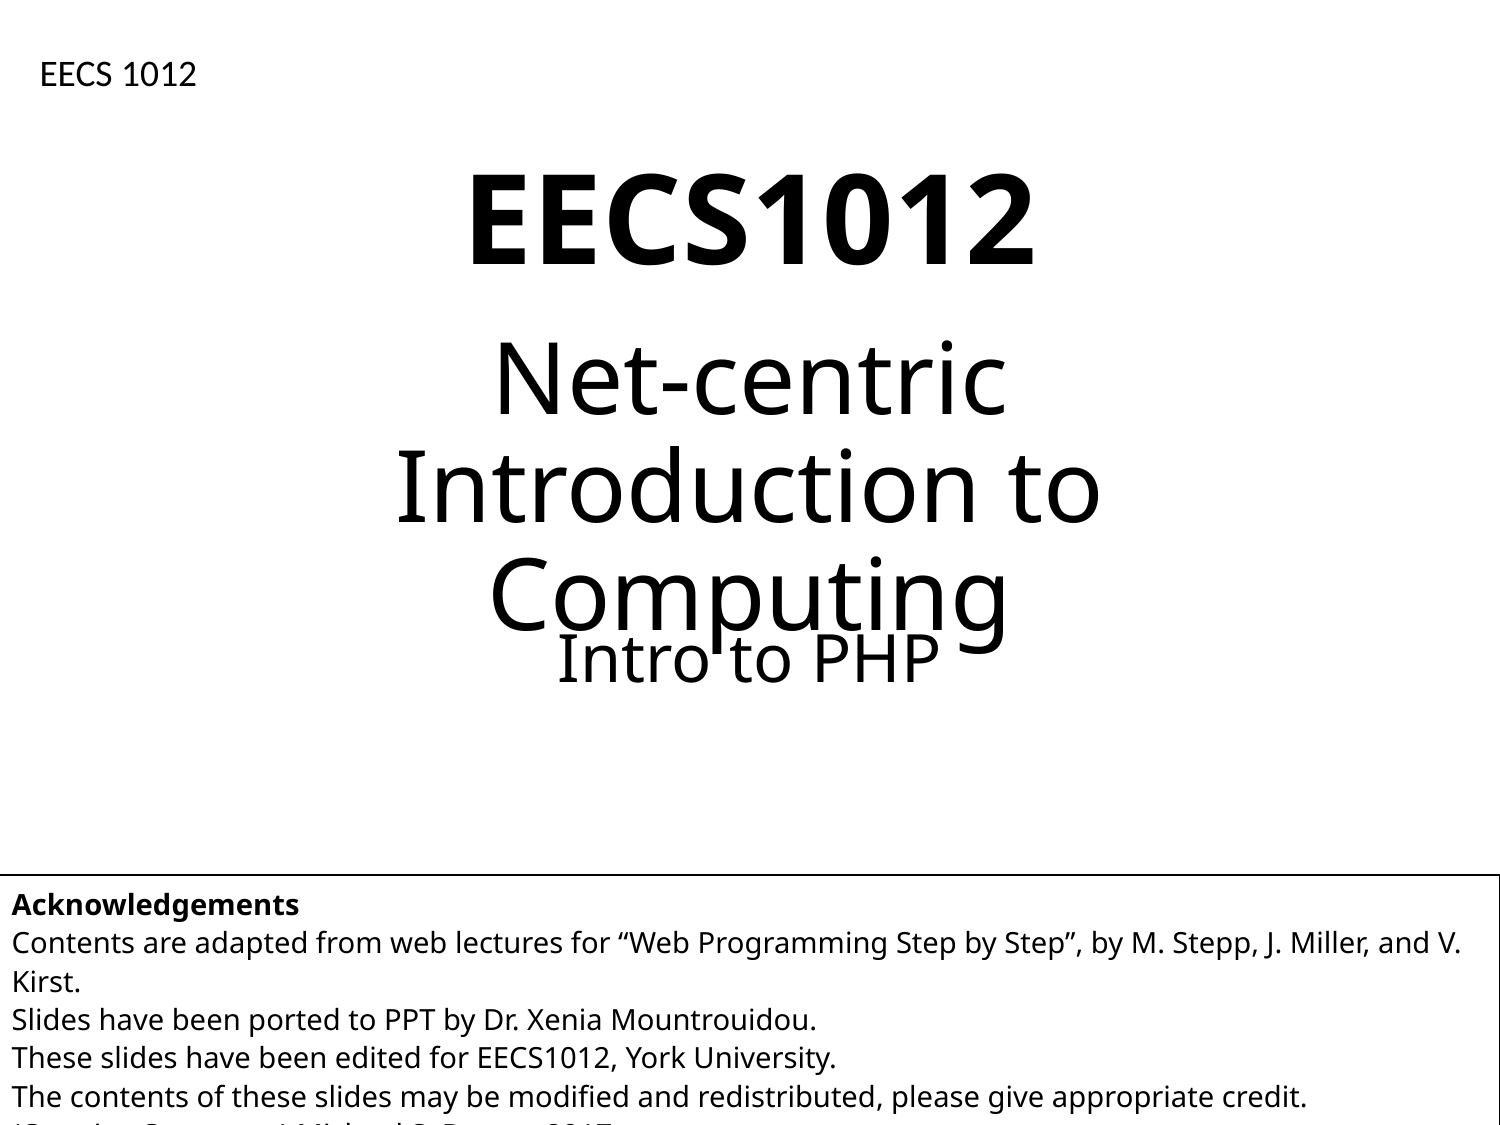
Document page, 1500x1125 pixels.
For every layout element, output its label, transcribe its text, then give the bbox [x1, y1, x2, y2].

subtitle Net-centric Introduction to Computing [187, 321, 1313, 593]
title EECS1012 [112, 149, 1388, 342]
text_box Acknowledgements Contents are adapted from web lectures for “Web Programming Step by Step”, by M. Stepp, J. Miller, and V. Kirst. Slides have been ported to PPT by Dr. Xenia Mountrouidou. These slides have been edited for EECS1012, York University. The contents of these slides may be modified and redistributed, please give appropriate credit. (Creative Commons) Michael S. Brown, 2017. [0, 874, 1500, 1125]
text_box EECS 1012 [24, 41, 258, 102]
text_box Intro to PHP [543, 608, 957, 704]
